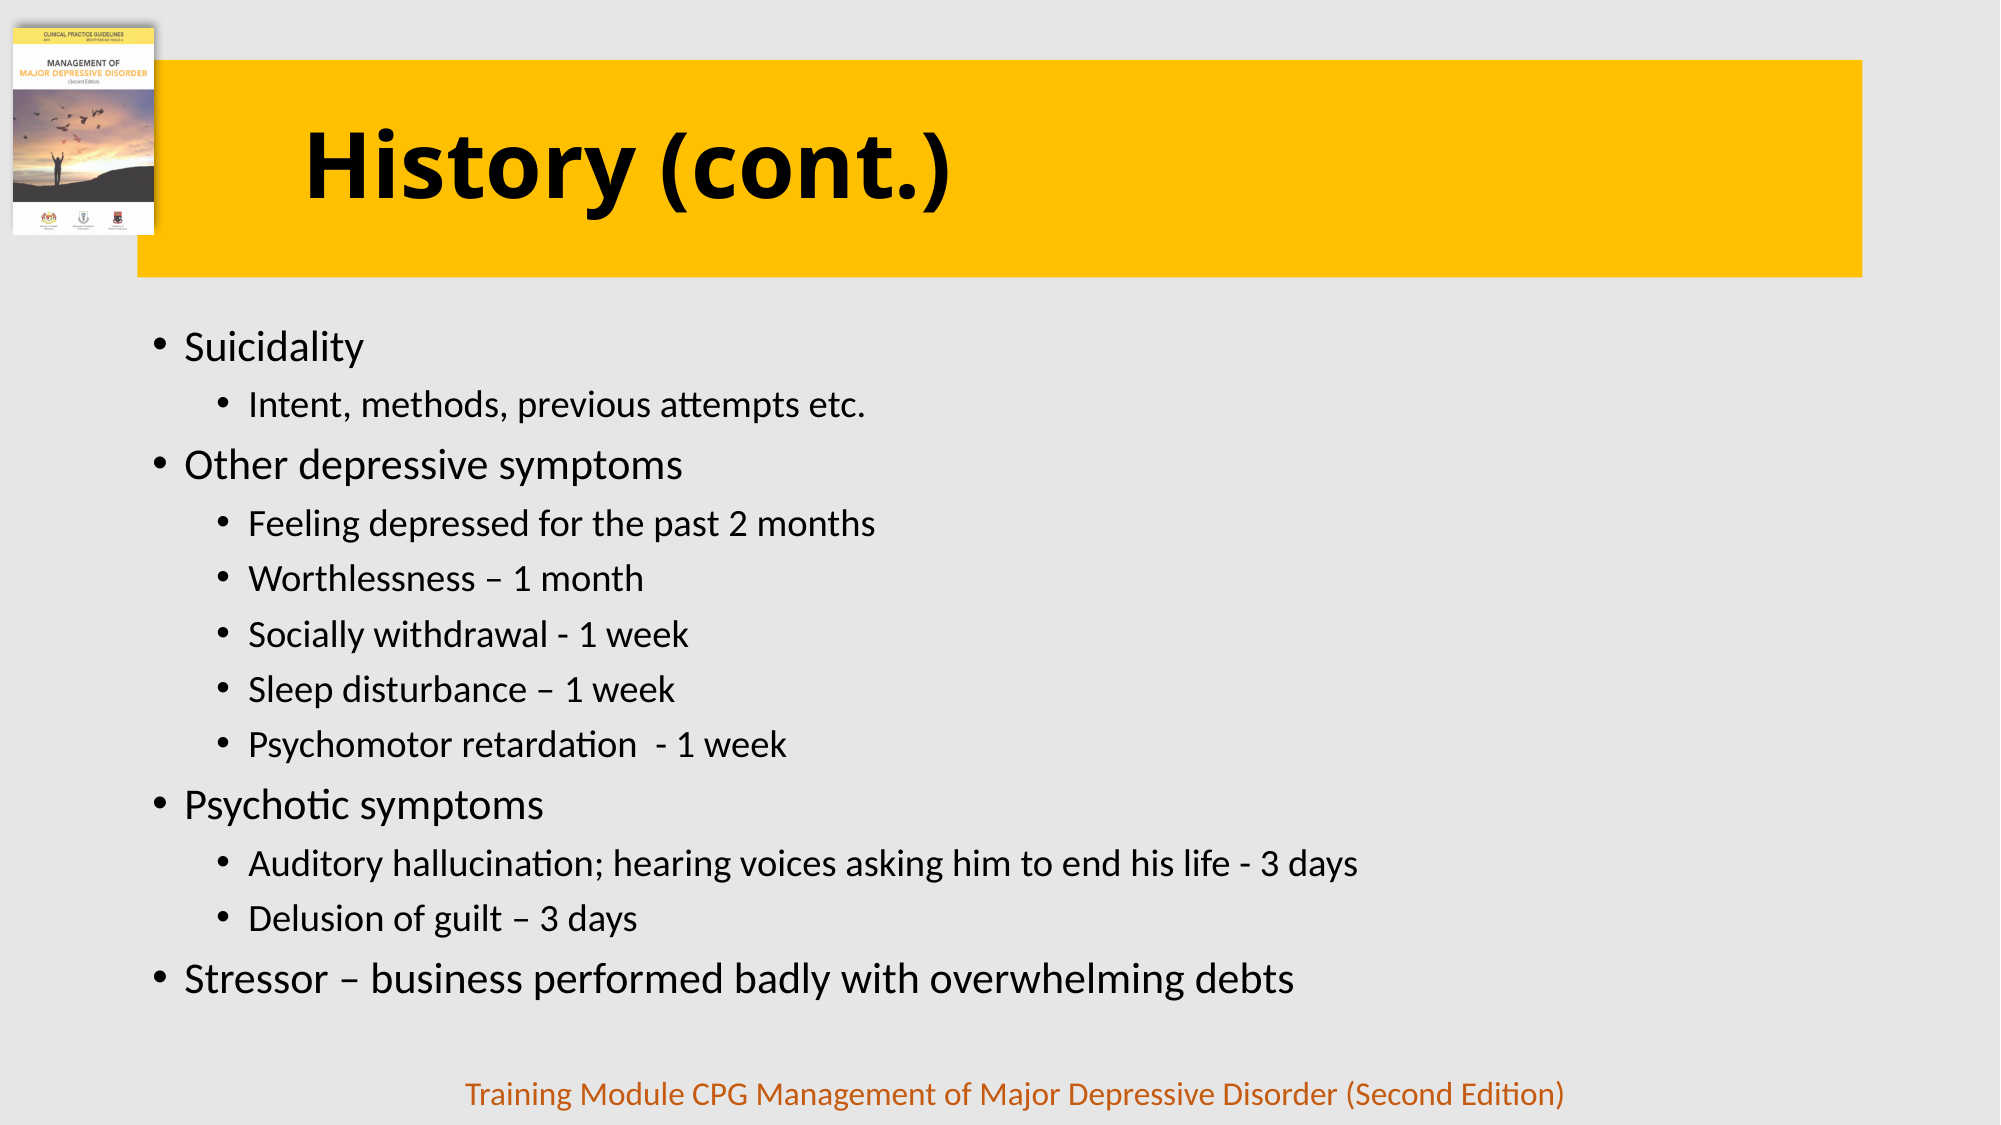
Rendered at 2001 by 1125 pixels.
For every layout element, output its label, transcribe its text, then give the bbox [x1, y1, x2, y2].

list Suicidality Intent, methods, previous attempts etc. Other depressive symptoms Feeling depressed for the past 2 months Worthlessness – 1 month Socially withdrawal - 1 week Sleep disturbance – 1 week Psychomotor retardation - 1 week Psychotic symptoms Auditory hallucination; hearing voices asking him to end his life - 3 days Delusion of guilt – 3 days Stressor – business performed badly with overwhelming debts [137, 299, 1863, 1014]
title History (cont.) [137, 59, 1863, 278]
picture [13, 28, 154, 235]
text_box Training Module CPG Management of Major Depressive Disorder (Second Edition) [450, 1065, 1832, 1120]
